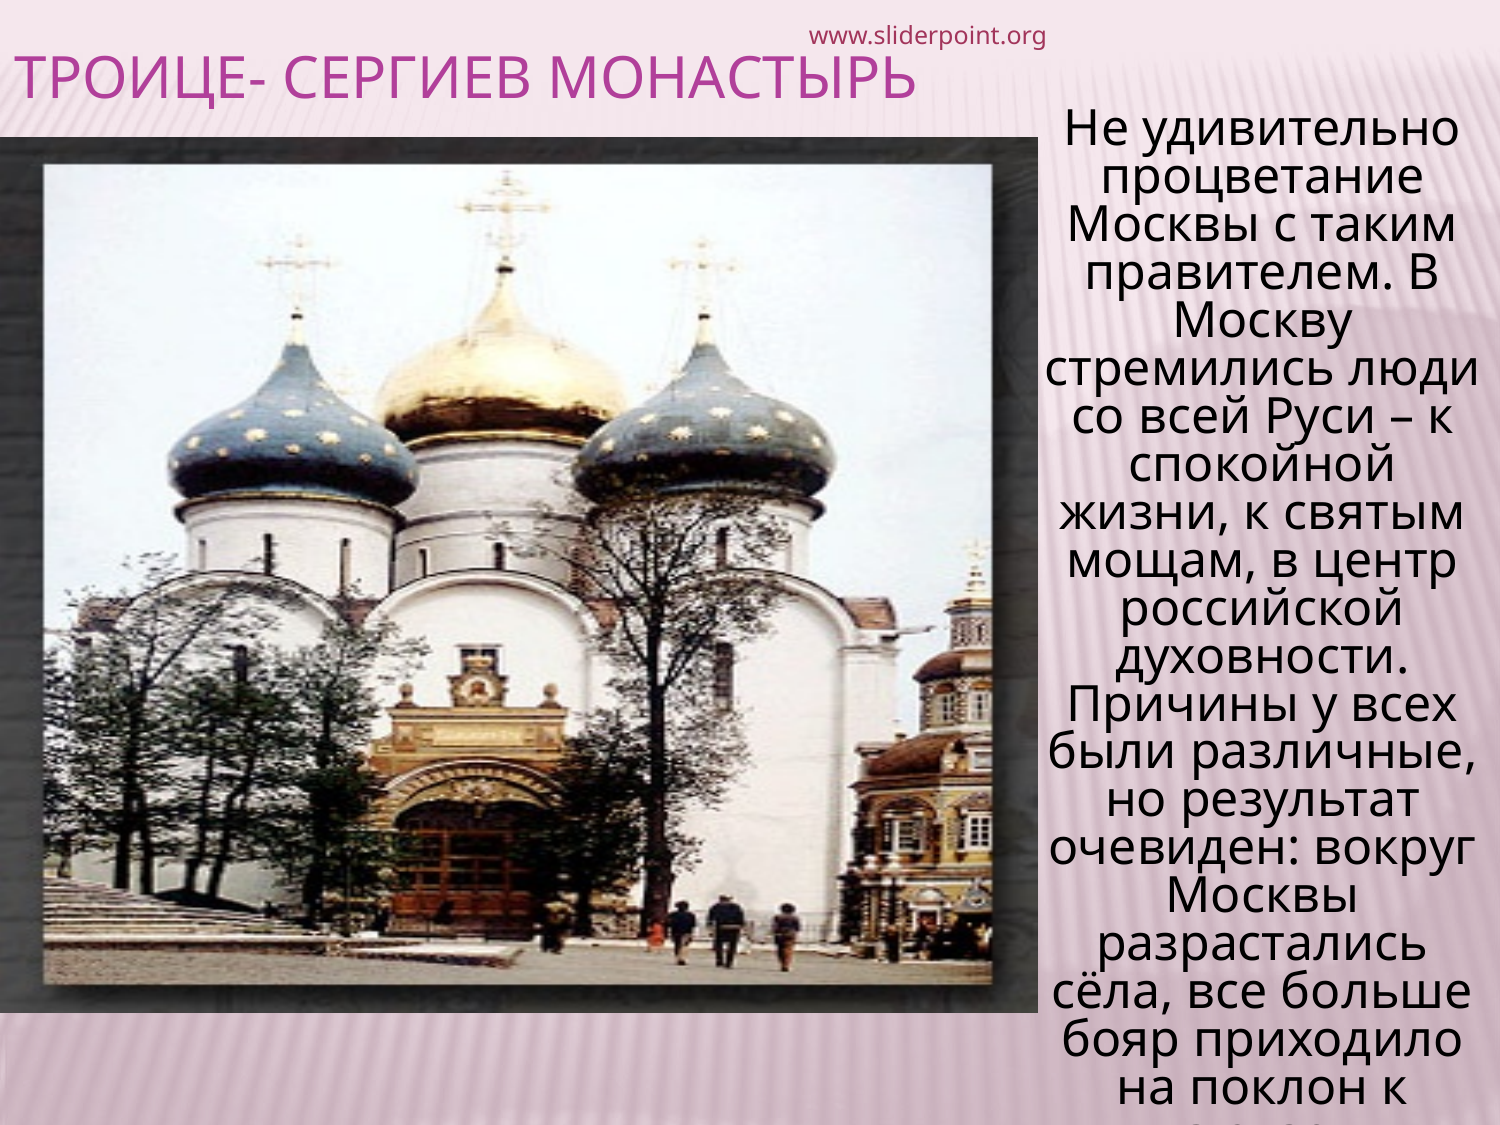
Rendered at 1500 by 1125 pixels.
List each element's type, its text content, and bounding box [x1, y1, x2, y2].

title Троице- Сергиев монастырь [0, 24, 1013, 125]
footer www.sliderpoint.org [512, 12, 1063, 60]
text_box Не удивительно процветание Москвы с таким правителем. В Москву стремились люди со всей Руси – к спокойной жизни, к святым мощам, в центр российской духовности. Причины у всех были различные, но результат очевиден: вокруг Москвы разрастались сёла, все больше бояр приходило на поклон к князю, земля расцветала. [1025, 99, 1500, 1125]
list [0, 137, 1038, 1013]
